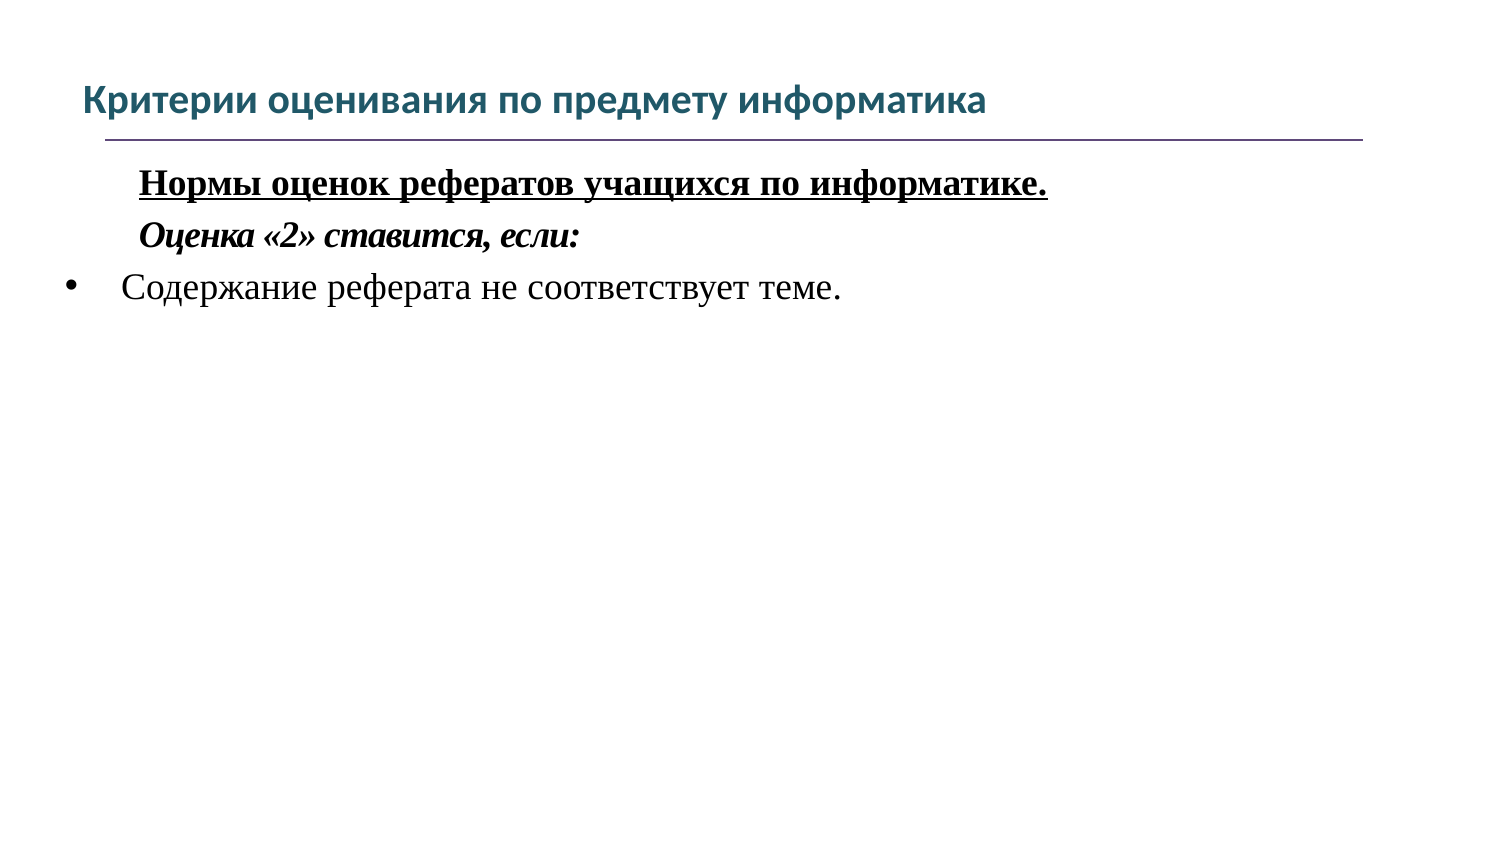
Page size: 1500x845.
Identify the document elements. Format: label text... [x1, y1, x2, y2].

title Критерии оценивания по предмету информатика [83, 28, 1417, 213]
text_box Нормы оценок рефератов учащихся по информатике. Оценка «2» ставится, если: Содержание реферата не соответствует теме. [50, 144, 1364, 315]
